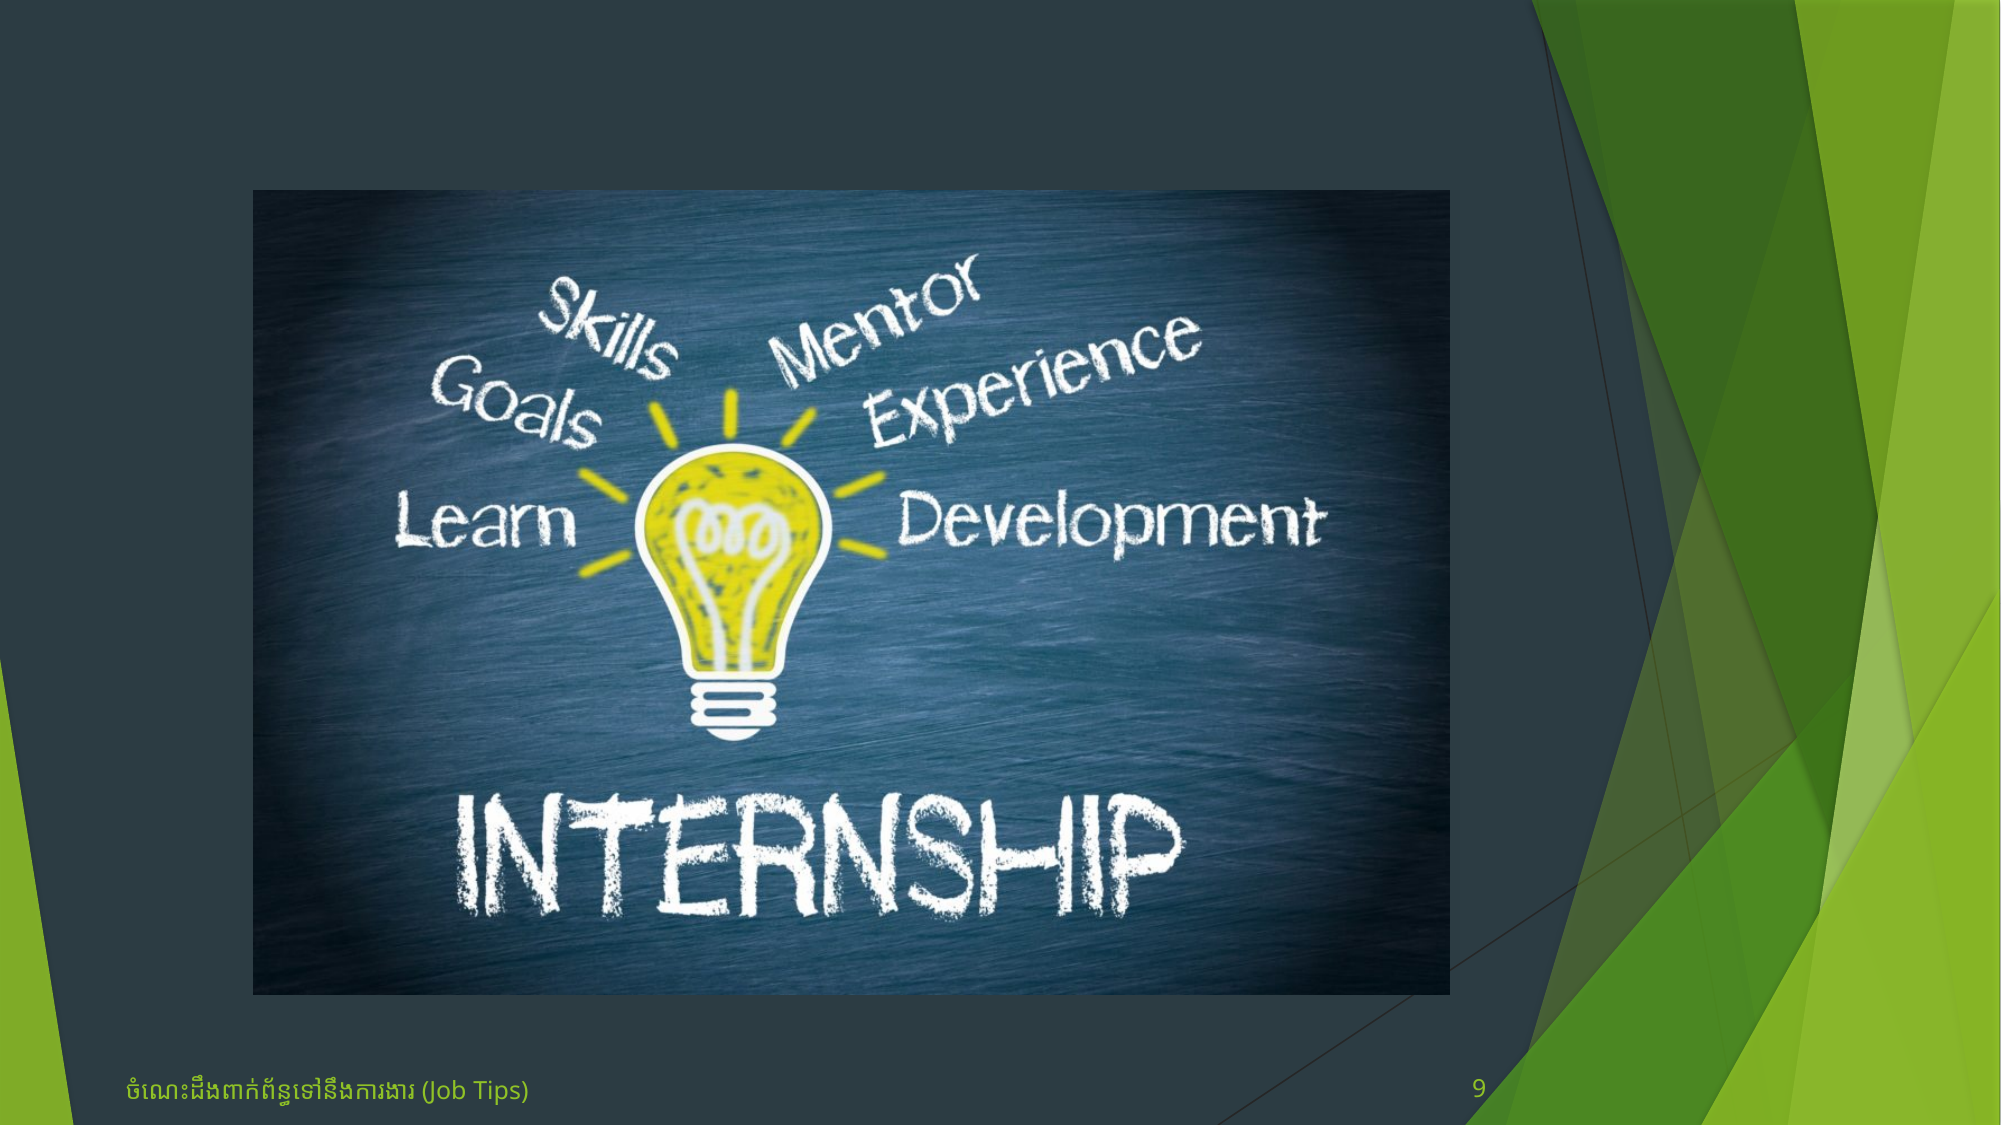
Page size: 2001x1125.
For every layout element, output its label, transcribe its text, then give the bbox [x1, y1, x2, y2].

footer ចំណេះដឹងពាក់ព័ន្ធទៅនឹងការងារ (Job Tips) [111, 1059, 1145, 1120]
picture [252, 190, 1450, 996]
slide_number 9 [1409, 1059, 1502, 1120]
